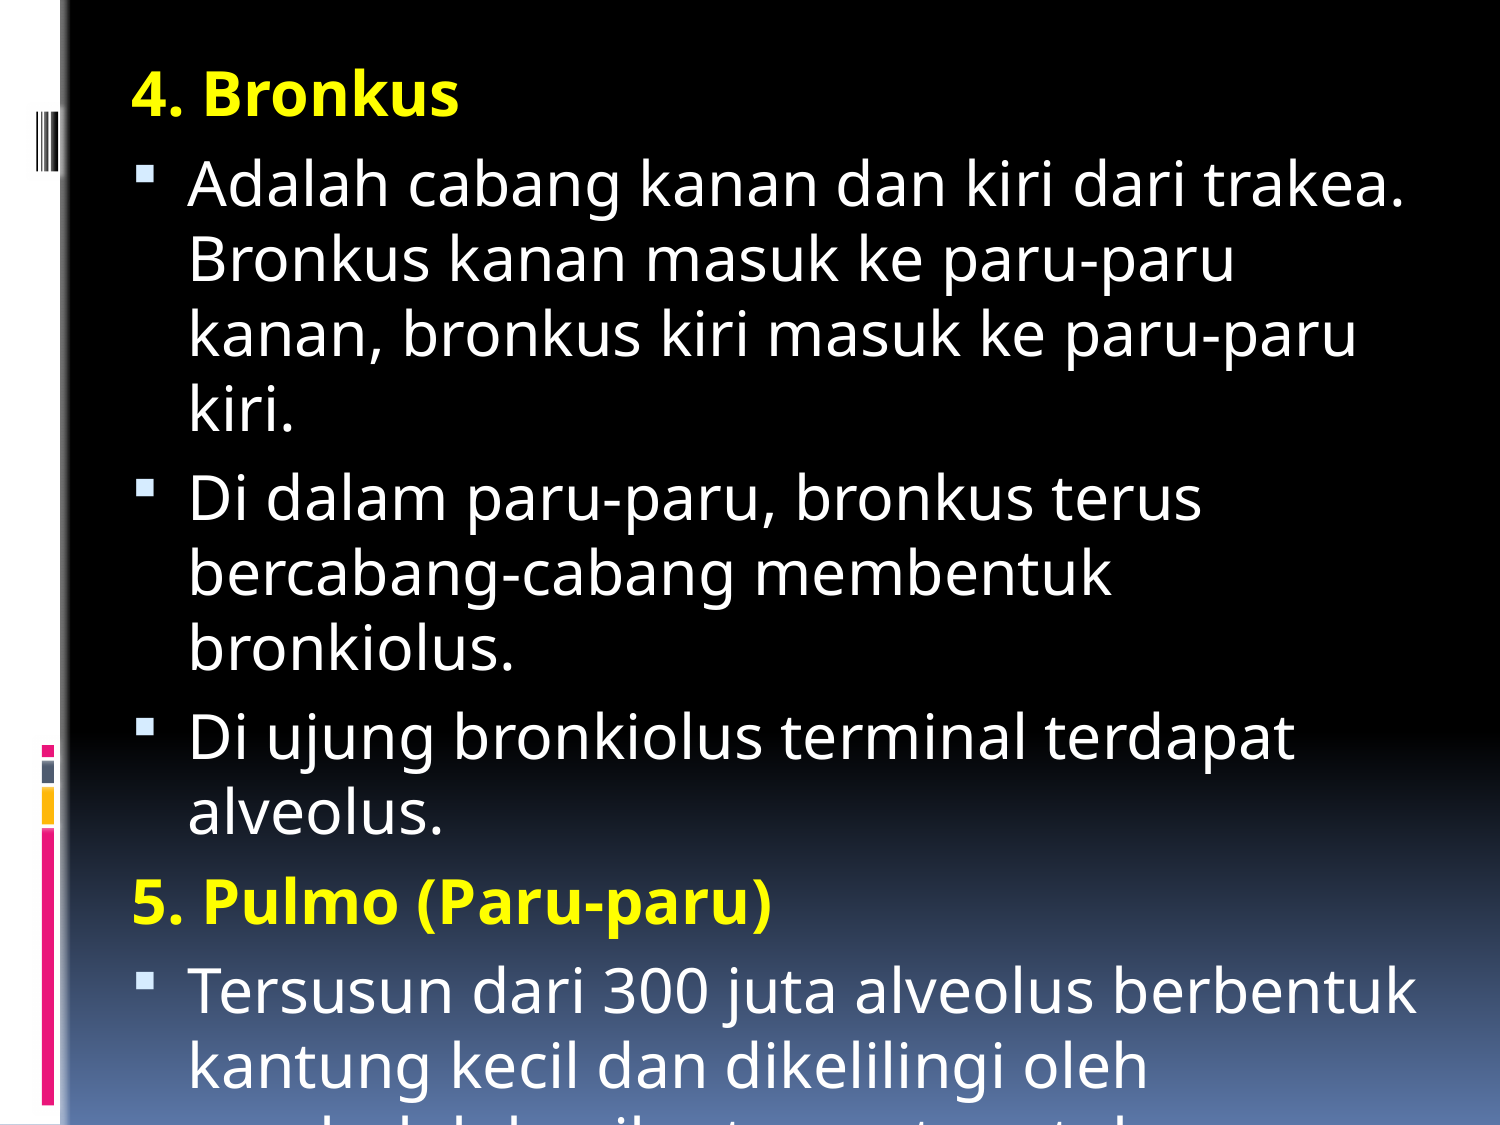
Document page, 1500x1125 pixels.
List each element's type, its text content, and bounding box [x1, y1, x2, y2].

list 4. Bronkus Adalah cabang kanan dan kiri dari trakea. Bronkus kanan masuk ke paru-paru kanan, bronkus kiri masuk ke paru-paru kiri. Di dalam paru-paru, bronkus terus bercabang-cabang membentuk bronkiolus. Di ujung bronkiolus terminal terdapat alveolus. 5. Pulmo (Paru-paru) Tersusun dari 300 juta alveolus berbentuk kantung kecil dan dikelilingi oleh pembuluh kapiler tempat pertukaran oksigen dengan karbon dioksida [105, 46, 1461, 1043]
